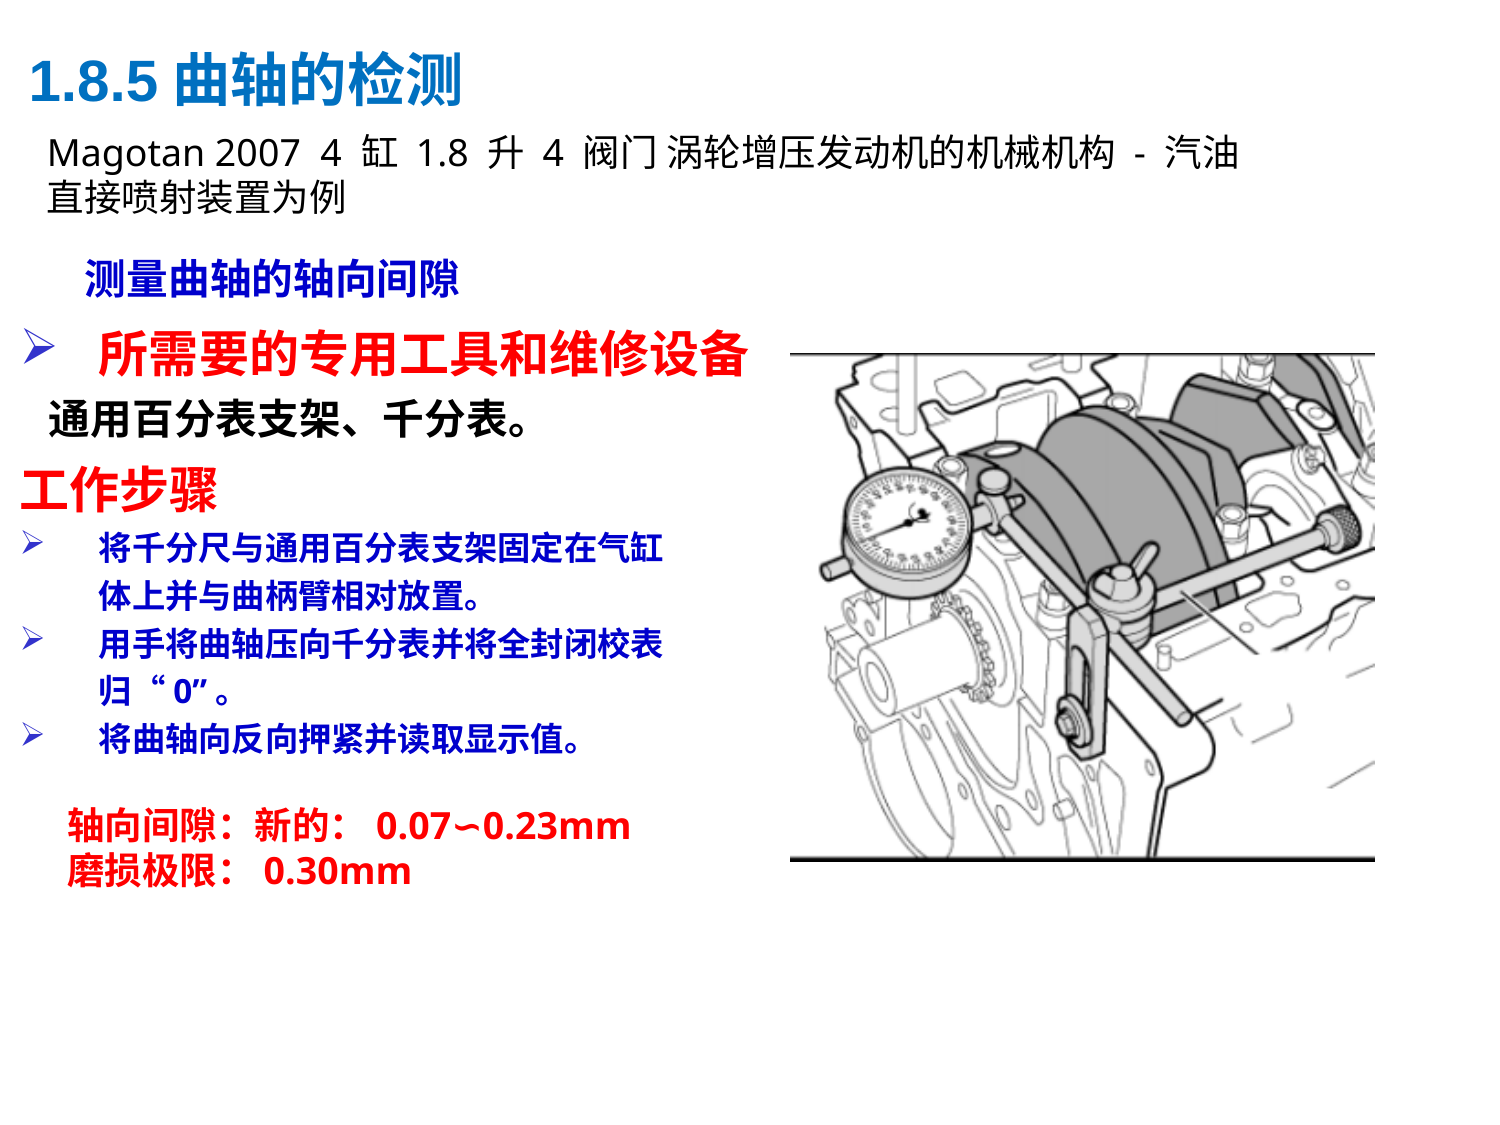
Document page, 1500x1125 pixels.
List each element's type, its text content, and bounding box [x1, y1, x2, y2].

text_box Magotan 2007 4 缸 1.8 升 4 阀门 涡轮增压发动机的机械机构 - 汽油直接喷射装置为例 [32, 121, 1258, 227]
text_box 轴向间隙：新的：0.07∽0.23mm 磨损极限：0.30mm [52, 794, 647, 899]
text_box 测量曲轴的轴向间隙 [69, 245, 476, 311]
text_box 工作步骤 将千分尺与通用百分表支架固定在气缸体上并与曲柄臂相对放置。 用手将曲轴压向千分表并将全封闭校表归“0”。 将曲轴向反向押紧并读取显示值。 [19, 447, 686, 587]
text_box 1.8.5曲轴的检测 [13, 36, 479, 121]
picture [790, 353, 1375, 862]
text_box 所需要的专用工具和维修设备 通用百分表支架、千分表。 [19, 310, 806, 451]
